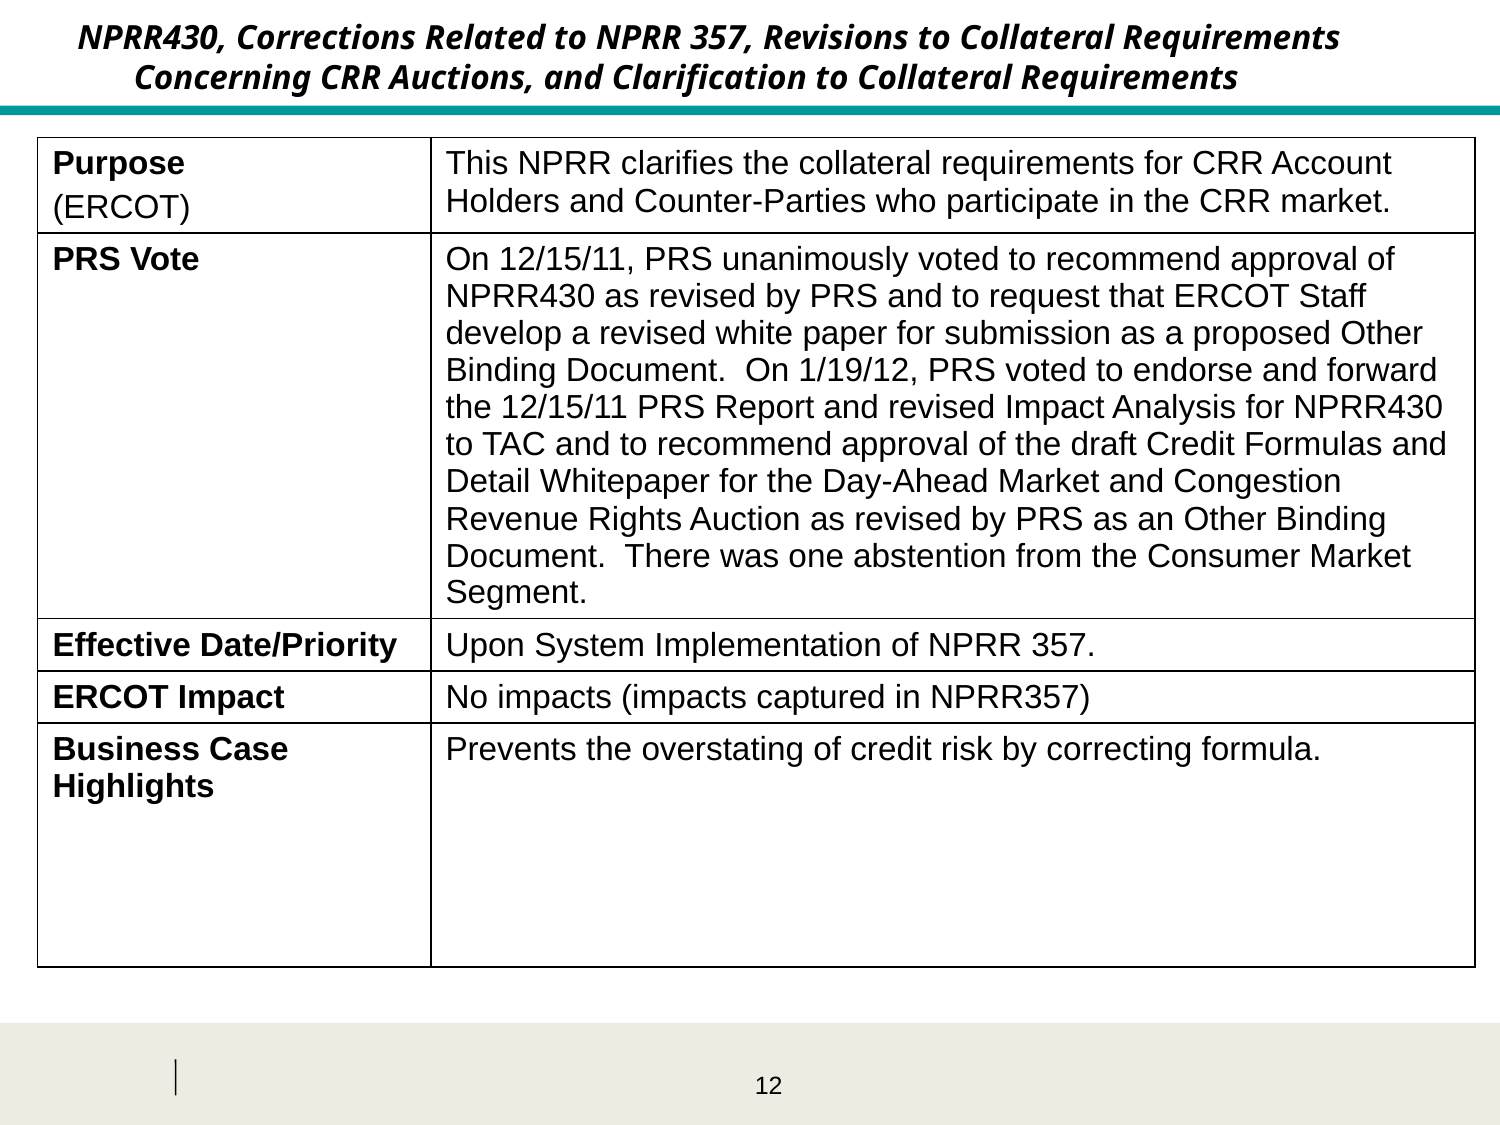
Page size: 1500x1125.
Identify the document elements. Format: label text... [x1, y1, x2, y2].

table_cell Business Case Highlights [38, 724, 430, 966]
table_cell Effective Date/Priority [38, 619, 430, 670]
table_header This NPRR clarifies the collateral requirements for CRR Account Holders and Counter-Parties who participate in the CRR market. [432, 138, 1474, 232]
table_cell Upon System Implementation of NPRR 357. [432, 619, 1474, 670]
table_header Purpose (ERCOT) [38, 138, 430, 232]
table_cell ERCOT Impact [38, 672, 430, 722]
table_cell PRS Vote [38, 234, 430, 618]
table_cell Prevents the overstating of credit risk by correcting formula. [432, 724, 1474, 966]
table_cell No impacts (impacts captured in NPRR357) [432, 672, 1474, 722]
title NPRR430, Corrections Related to NPRR 357, Revisions to Collateral Requirements Concerning CRR Auctions, and Clarification to Collateral Requirements [62, 0, 1500, 163]
table_cell On 12/15/11, PRS unanimously voted to recommend approval of NPRR430 as revised by PRS and to request that ERCOT Staff develop a revised white paper for submission as a proposed Other Binding Document. On 1/19/12, PRS voted to endorse and forward the 12/15/11 PRS Report and revised Impact Analysis for NPRR430 to TAC and to recommend approval of the draft Credit Formulas and Detail Whitepaper for the Day-Ahead Market and Congestion Revenue Rights Auction as revised by PRS as an Other Binding Document. There was one abstention from the Consumer Market Segment. [432, 234, 1474, 618]
